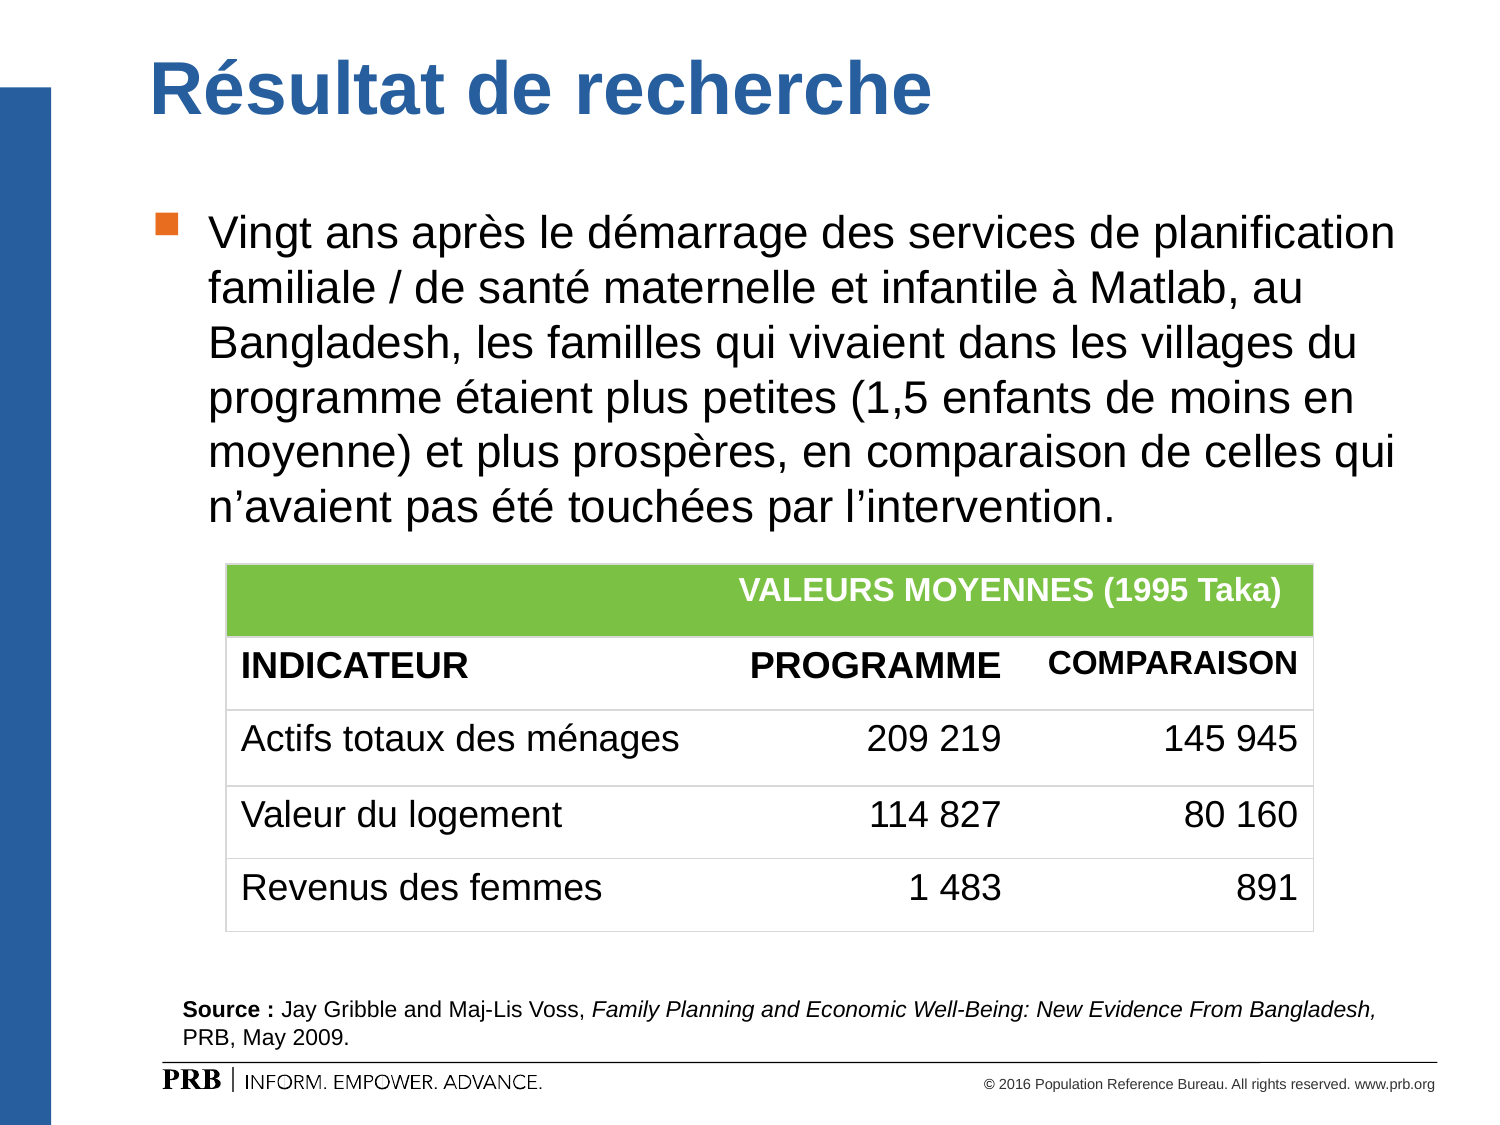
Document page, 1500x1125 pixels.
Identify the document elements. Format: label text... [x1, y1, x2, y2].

table_cell Valeur du logement [227, 787, 708, 858]
table_cell 114 827 [708, 787, 1017, 858]
table_cell Revenus des femmes [227, 859, 708, 931]
table_header [227, 565, 708, 636]
table_cell 1 483 [708, 859, 1017, 931]
text_box Source : Jay Gribble and Maj-Lis Voss, Family Planning and Economic Well-Being: New Evidence From Bangladesh, PRB, May 2009. [167, 987, 1443, 1058]
table_cell 80 160 [1017, 787, 1313, 858]
table_cell Actifs totaux des ménages [227, 711, 708, 785]
table_cell COMPARAISON [1017, 638, 1313, 709]
table_cell INDICATEUR [227, 638, 708, 709]
title Résultat de recherche [134, 32, 1405, 140]
table_cell 209 219 [708, 711, 1017, 785]
table_cell PROGRAMME [708, 638, 1017, 709]
table_header VALEURS MOYENNES (1995 Taka) [708, 565, 1313, 636]
table_cell 891 [1017, 859, 1313, 931]
table_cell 145 945 [1017, 711, 1313, 785]
list Vingt ans après le démarrage des services de planification familiale / de santé maternelle et infantile à Matlab, au Bangladesh, les familles qui vivaient dans les villages du programme étaient plus petites (1,5 enfants de moins en moyenne) et plus prospères, en comparaison de celles qui n’avaient pas été touchées par l’intervention. [137, 194, 1444, 549]
